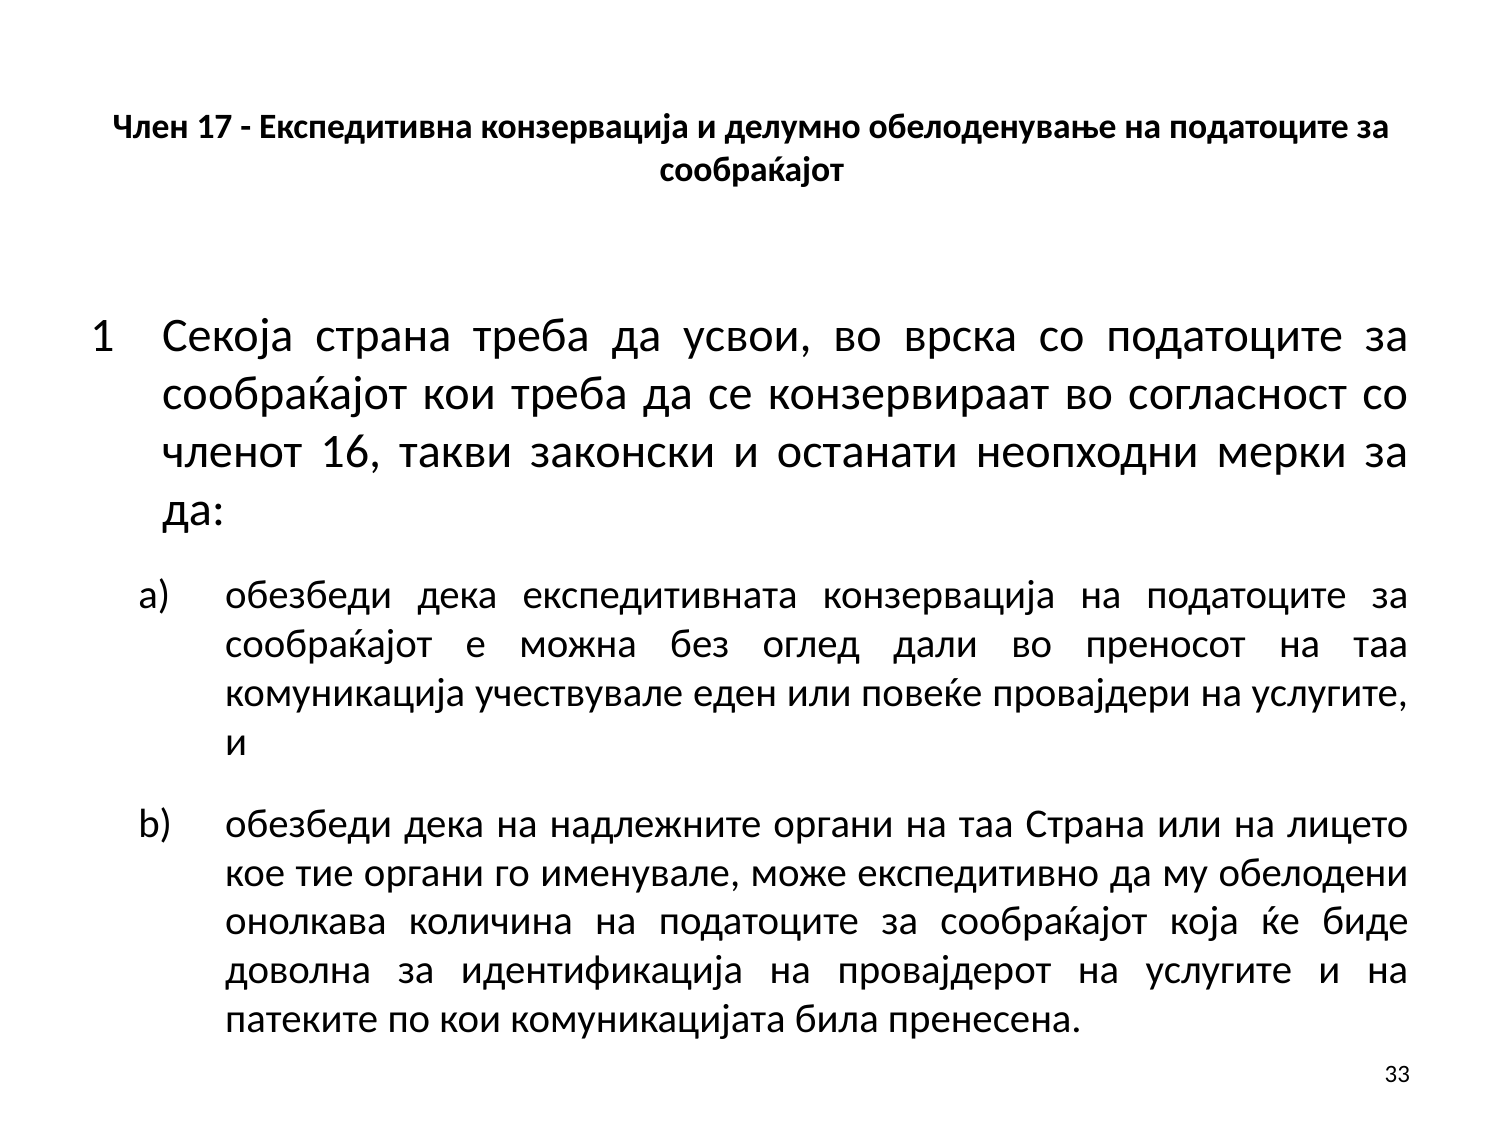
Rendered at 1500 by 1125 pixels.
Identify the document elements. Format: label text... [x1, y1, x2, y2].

title Член 17 - Експедитивна конзервација и делумно обелоденување на податоците за сообраќајот [76, 51, 1428, 240]
slide_number 33 [1074, 1042, 1425, 1103]
list Секоја страна треба да усвои, во врска со податоците за сообраќајот кои треба да се конзервираат во согласност со членот 16, такви законски и останати неопходни мерки за да: обезбеди дека експедитивната конзервација на податоците за сообраќајот е можна без оглед дали во преносот на таа комуникација учествувале еден или повеќе провајдери на услугите, и обезбеди дека на надлежните органи на таа Страна или на лицето кое тие органи го именувале, може експедитивно да му обелодени онолкава количина на податоците за сообраќајот која ќе биде доволна за идентификација на провајдерот на услугите и на патеките по кои комуникацијата била пренесена. [74, 295, 1426, 1053]
